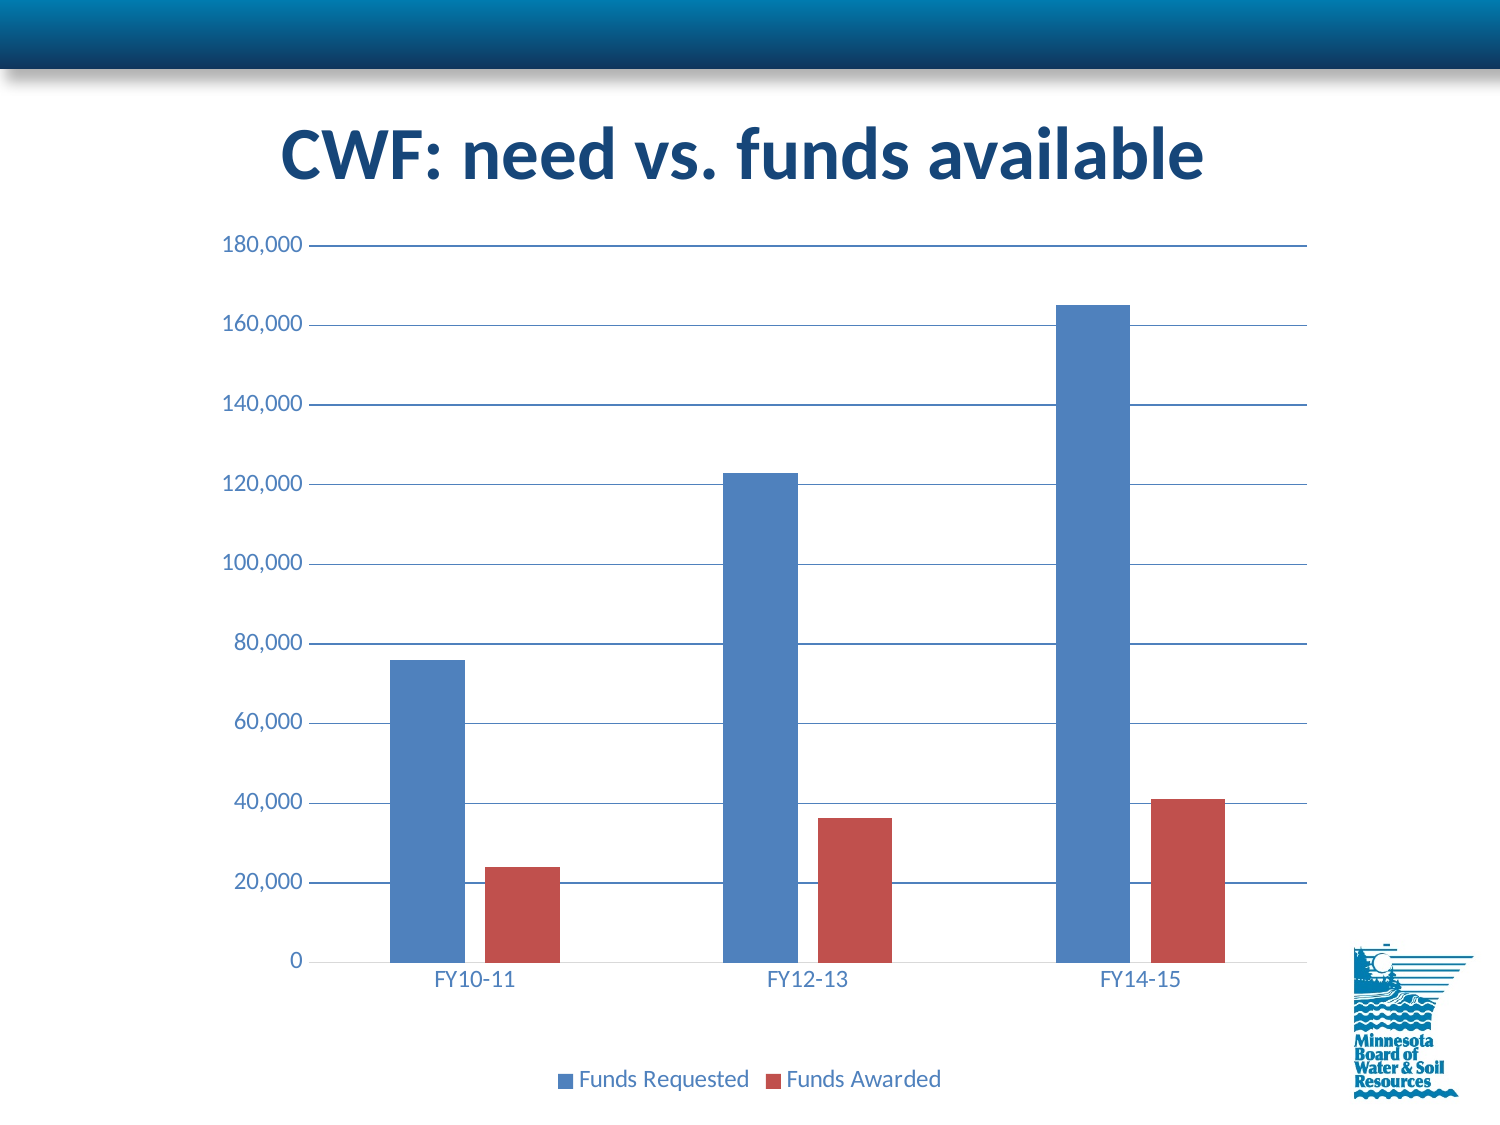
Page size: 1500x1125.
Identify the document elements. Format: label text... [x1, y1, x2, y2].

picture [1328, 918, 1500, 1125]
text_box [0, 0, 1500, 69]
chart [174, 229, 1325, 1100]
text_box CWF: need vs. funds available [34, 84, 1432, 215]
